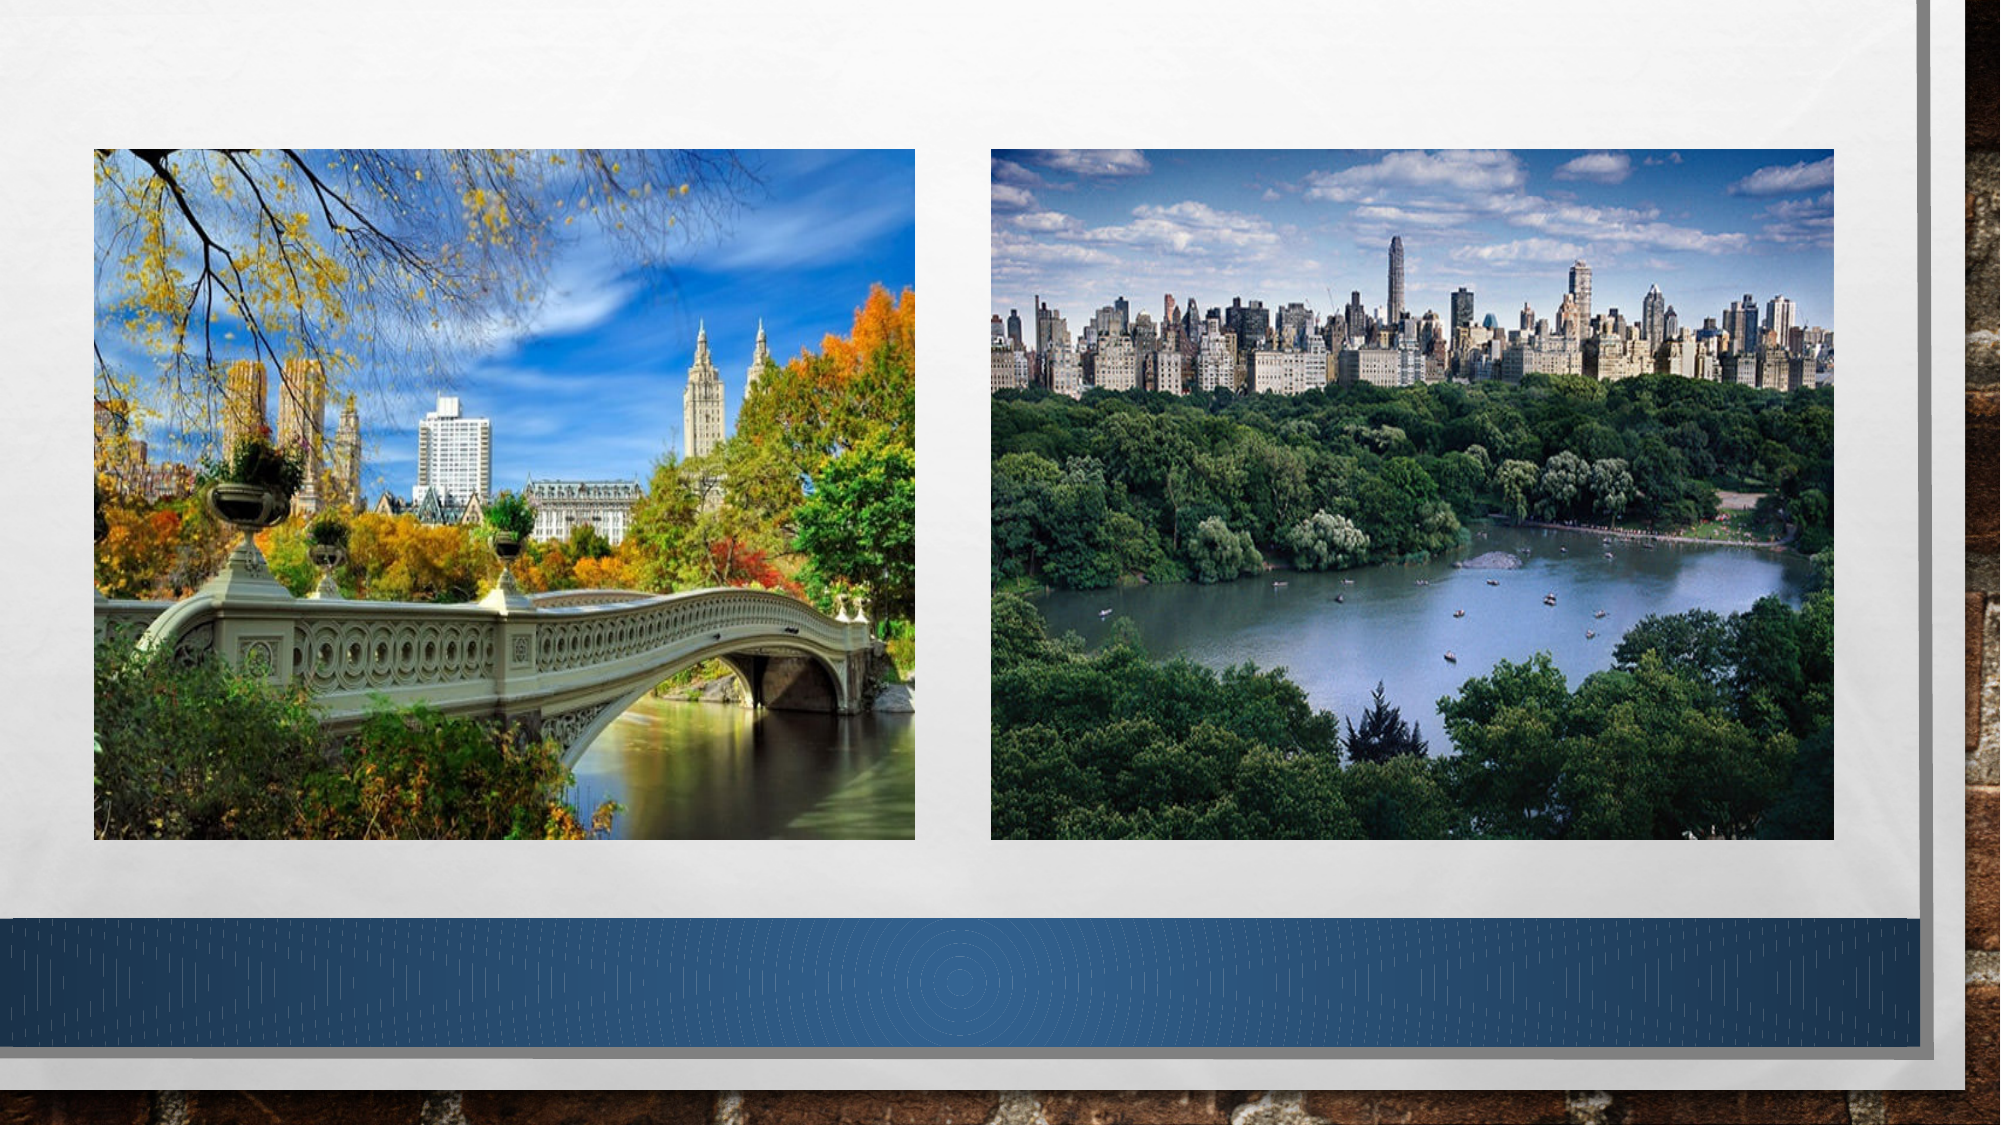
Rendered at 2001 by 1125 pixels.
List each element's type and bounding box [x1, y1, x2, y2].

list [991, 149, 1835, 840]
list [94, 149, 915, 840]
picture [0, 0, 2000, 1125]
